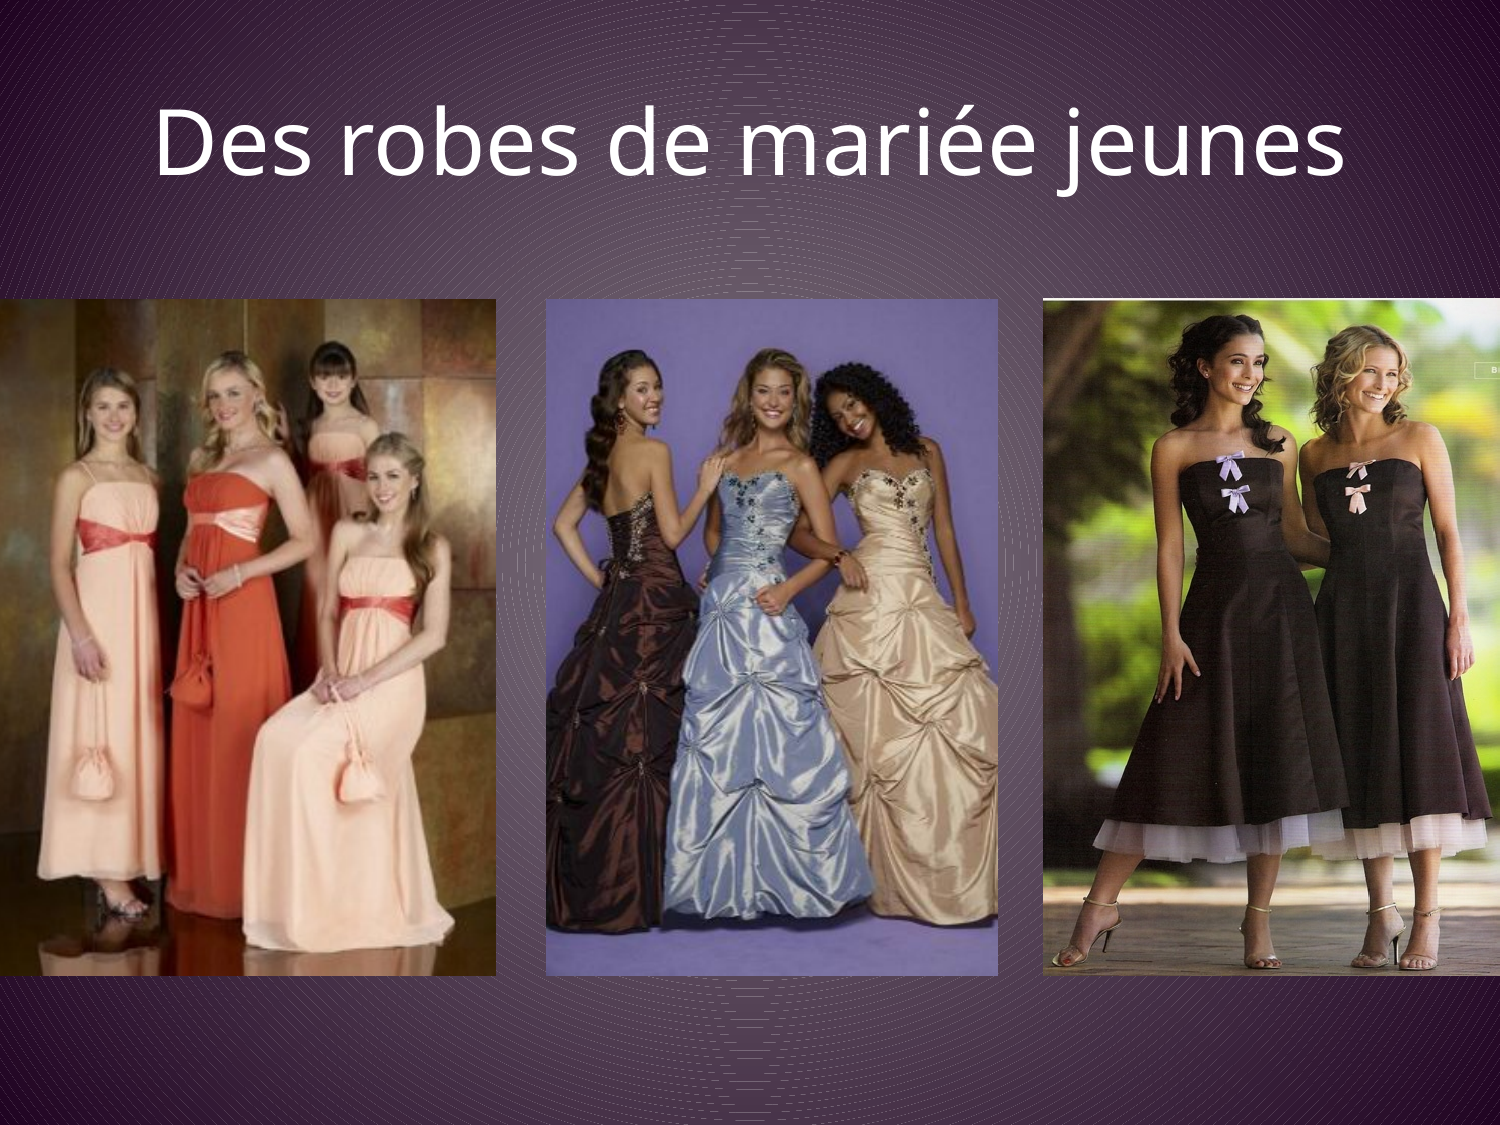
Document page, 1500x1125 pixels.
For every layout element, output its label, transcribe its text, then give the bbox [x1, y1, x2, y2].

title Des robes de mariée jeunes [75, 45, 1425, 233]
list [0, 298, 545, 976]
picture [546, 298, 998, 976]
picture [1043, 298, 1500, 976]
